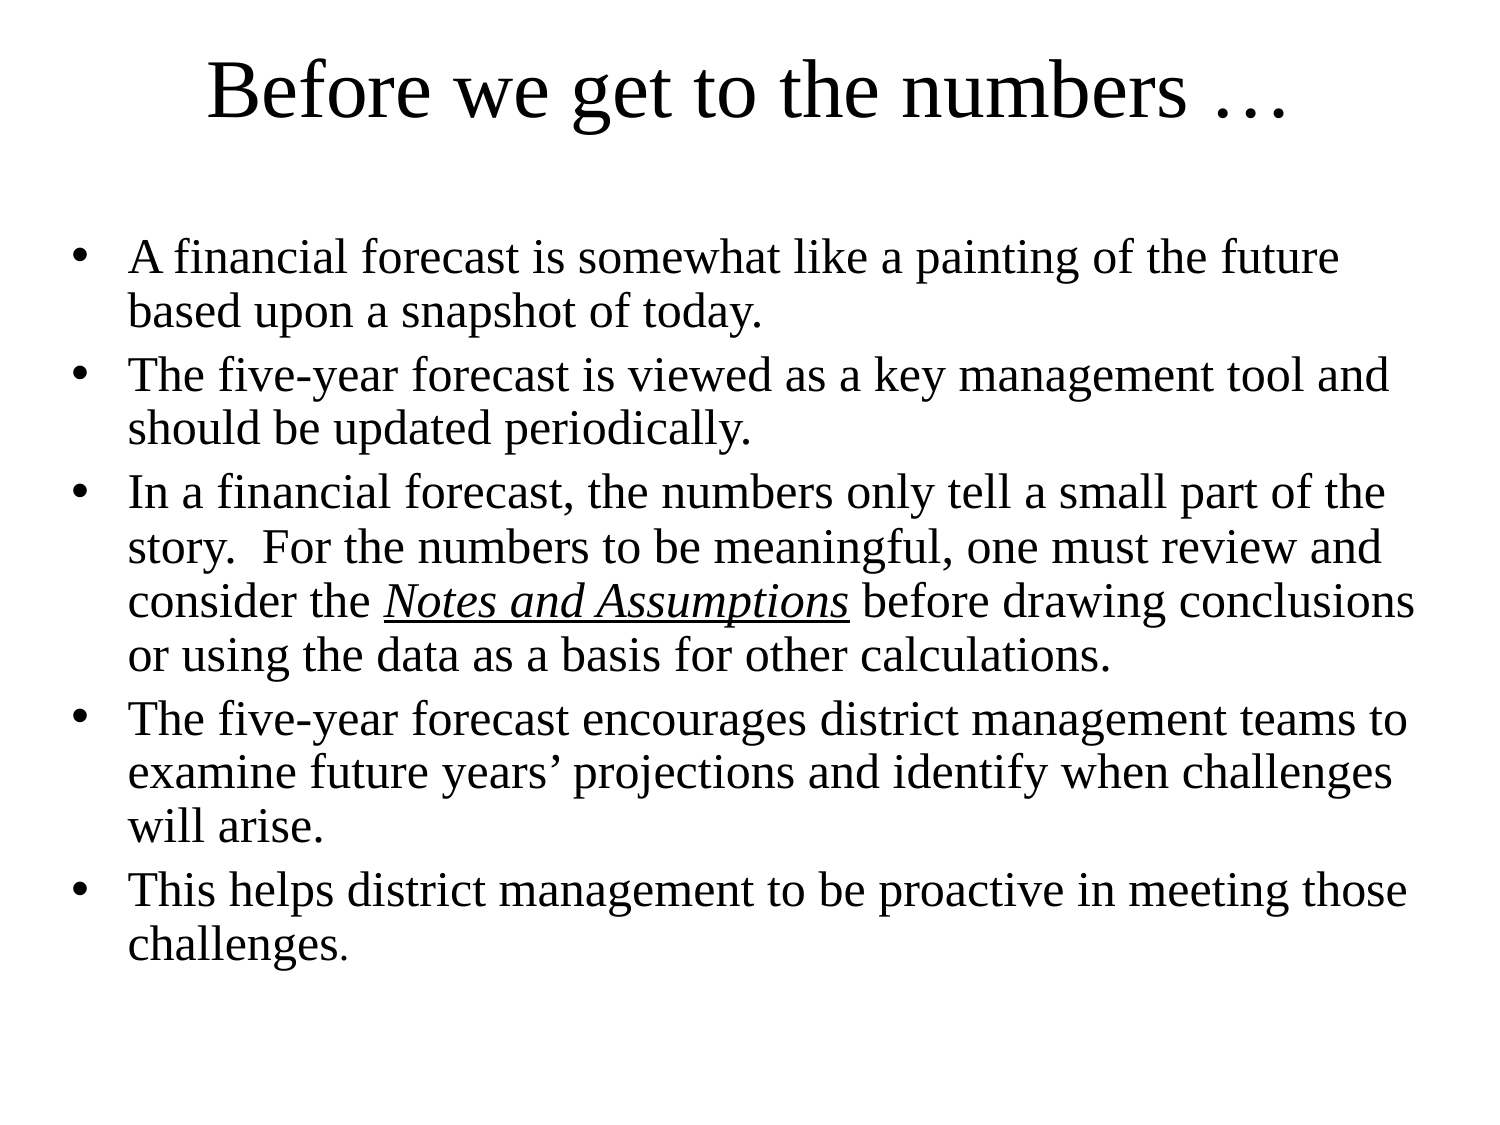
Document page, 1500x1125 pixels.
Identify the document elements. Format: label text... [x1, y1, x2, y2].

title Before we get to the numbers … [75, 45, 1425, 162]
list A financial forecast is somewhat like a painting of the future based upon a snapshot of today. The five-year forecast is viewed as a key management tool and should be updated periodically. In a financial forecast, the numbers only tell a small part of the story. For the numbers to be meaningful, one must review and consider the Notes and Assumptions before drawing conclusions or using the data as a basis for other calculations. The five-year forecast encourages district management teams to examine future years’ projections and identify when challenges will arise. This helps district management to be proactive in meeting those challenges. [56, 162, 1444, 1050]
